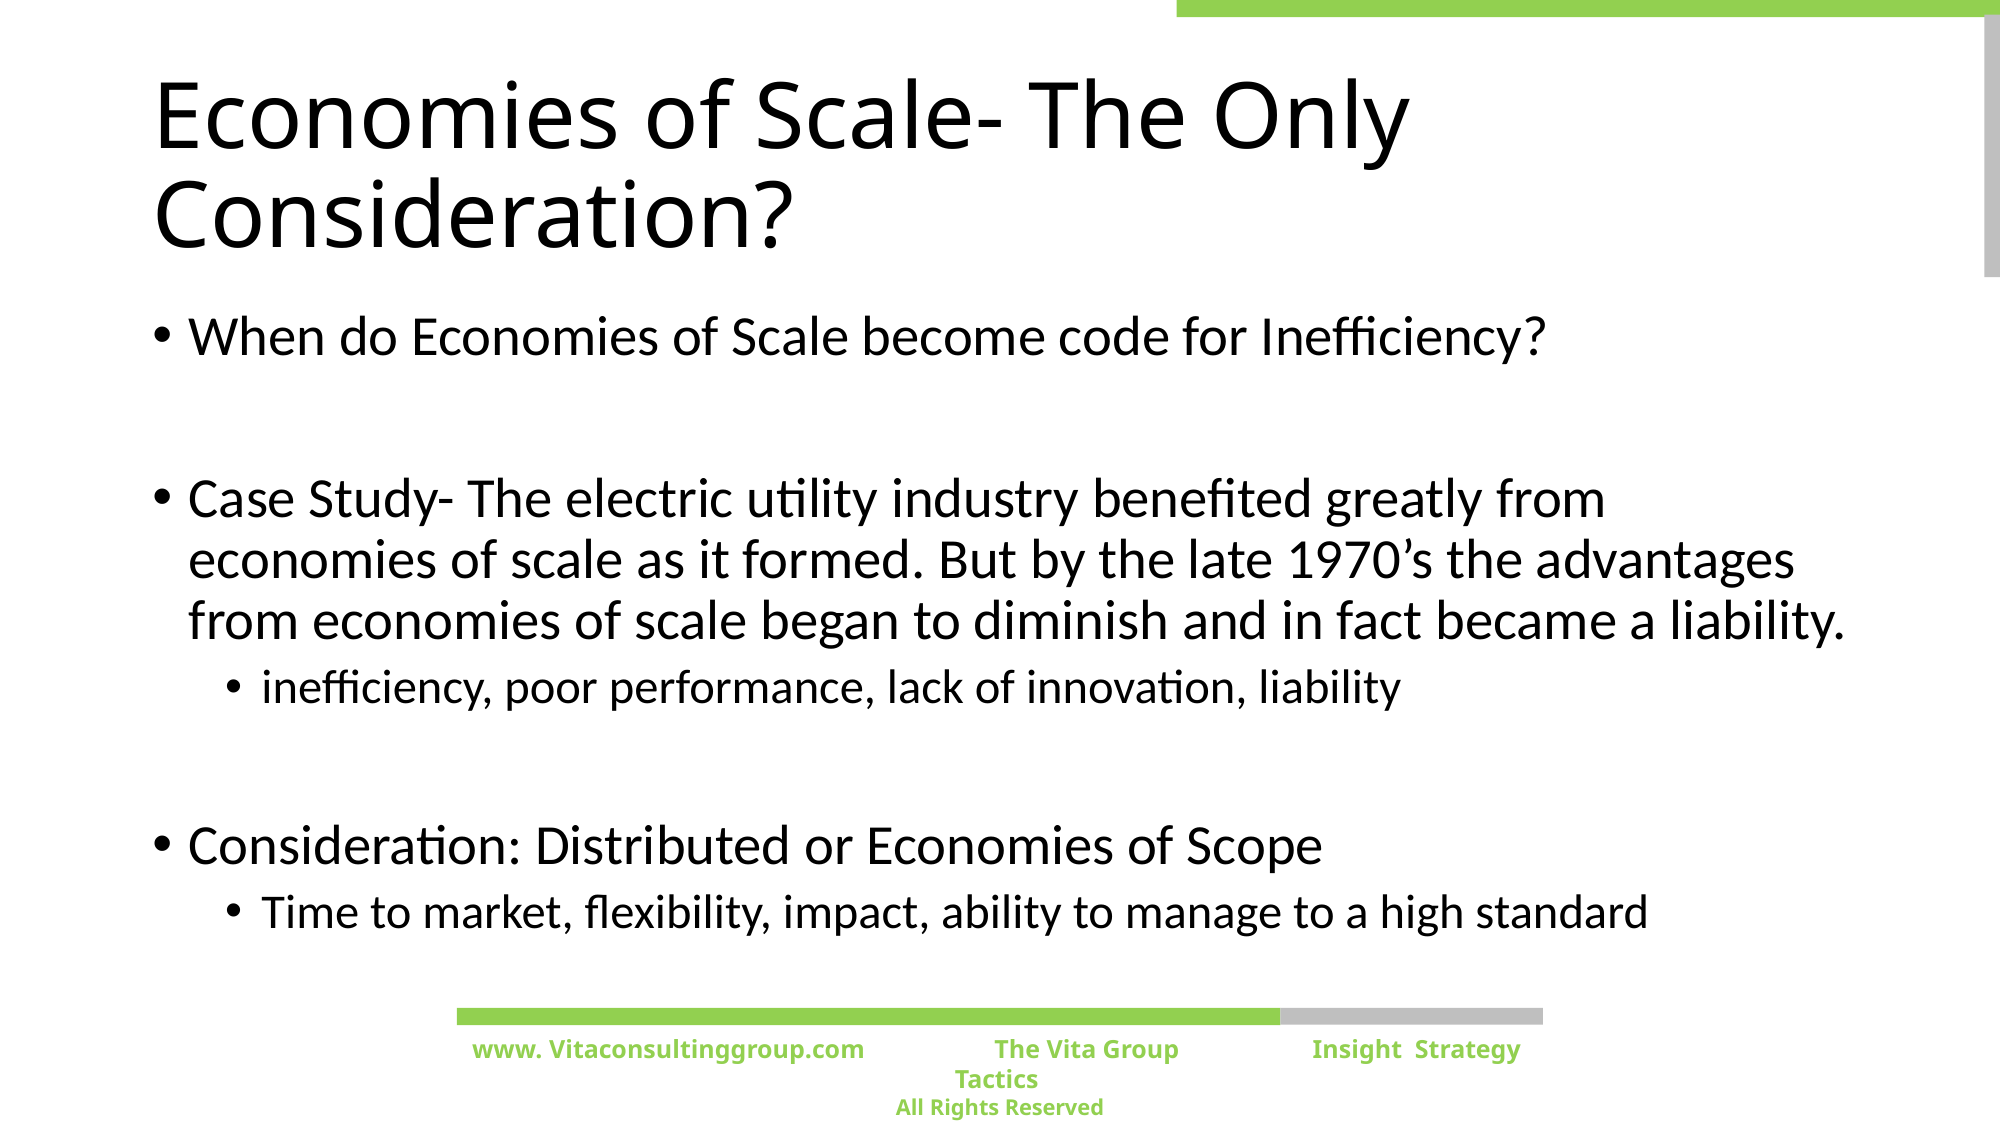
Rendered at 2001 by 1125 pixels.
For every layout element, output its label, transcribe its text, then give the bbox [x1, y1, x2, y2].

text_box [1176, 0, 2000, 18]
list When do Economies of Scale become code for Inefficiency? Case Study- The electric utility industry benefited greatly from economies of scale as it formed. But by the late 1970’s the advantages from economies of scale began to diminish and in fact became a liability. inefficiency, poor performance, lack of innovation, liability Consideration: Distributed or Economies of Scope Time to market, flexibility, impact, ability to manage to a high standard [137, 299, 1863, 1014]
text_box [456, 1007, 1543, 1026]
footer www. Vitaconsultinggroup.com The Vita Group Insight Strategy Tactics All Rights Reserved [419, 1059, 1581, 1125]
text_box [1983, 14, 2000, 278]
title Economies of Scale- The Only Consideration? [137, 59, 1863, 278]
